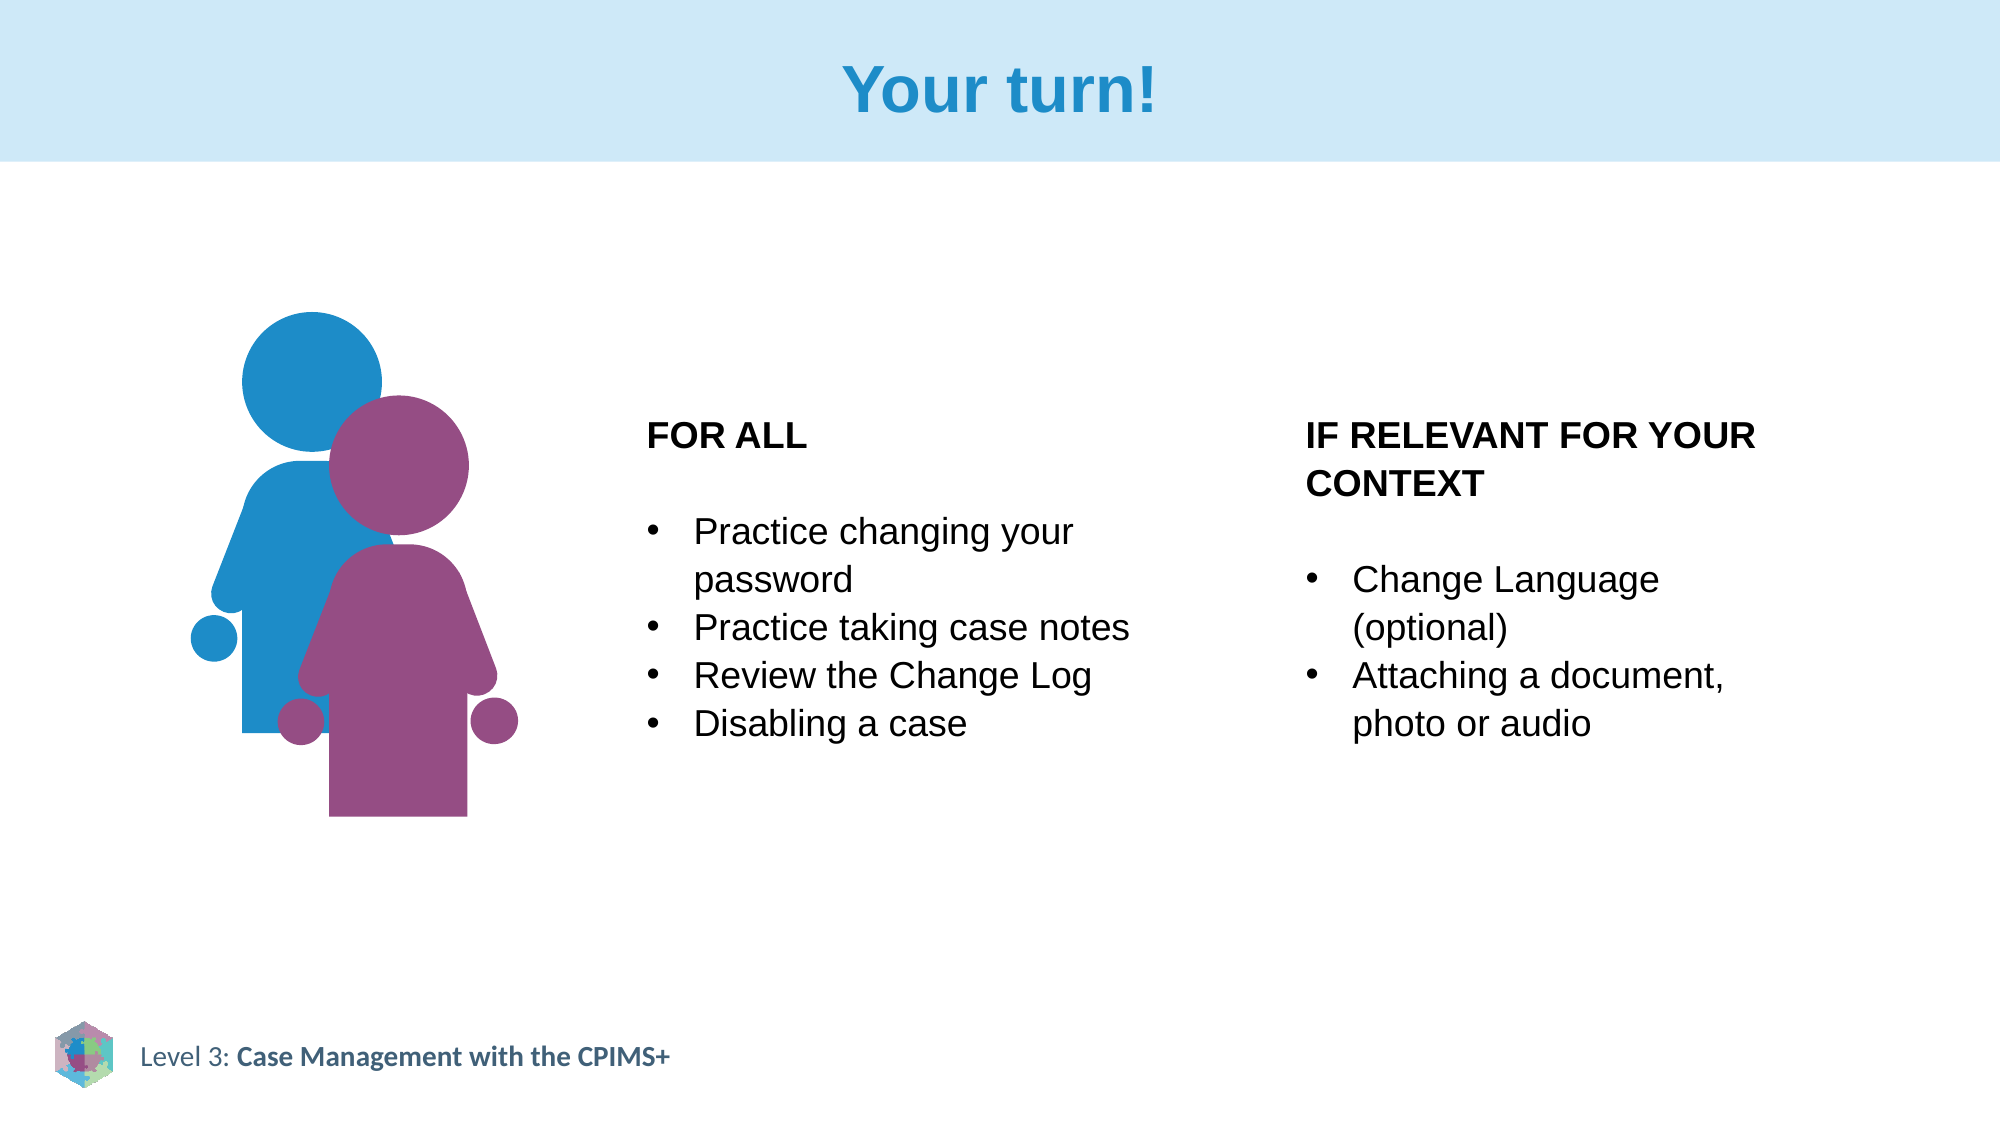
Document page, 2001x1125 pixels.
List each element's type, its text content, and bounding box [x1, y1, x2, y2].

picture [55, 1021, 113, 1088]
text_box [286, 395, 510, 817]
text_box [199, 312, 423, 734]
text_box IF RELEVANT FOR YOUR CONTEXT Change Language (optional) Attaching a document, photo or audio [1290, 400, 1840, 752]
title Your turn! [137, 19, 1863, 163]
text_box FOR ALL Practice changing your password Practice taking case notes Review the Change Log Disabling a case [631, 400, 1181, 752]
